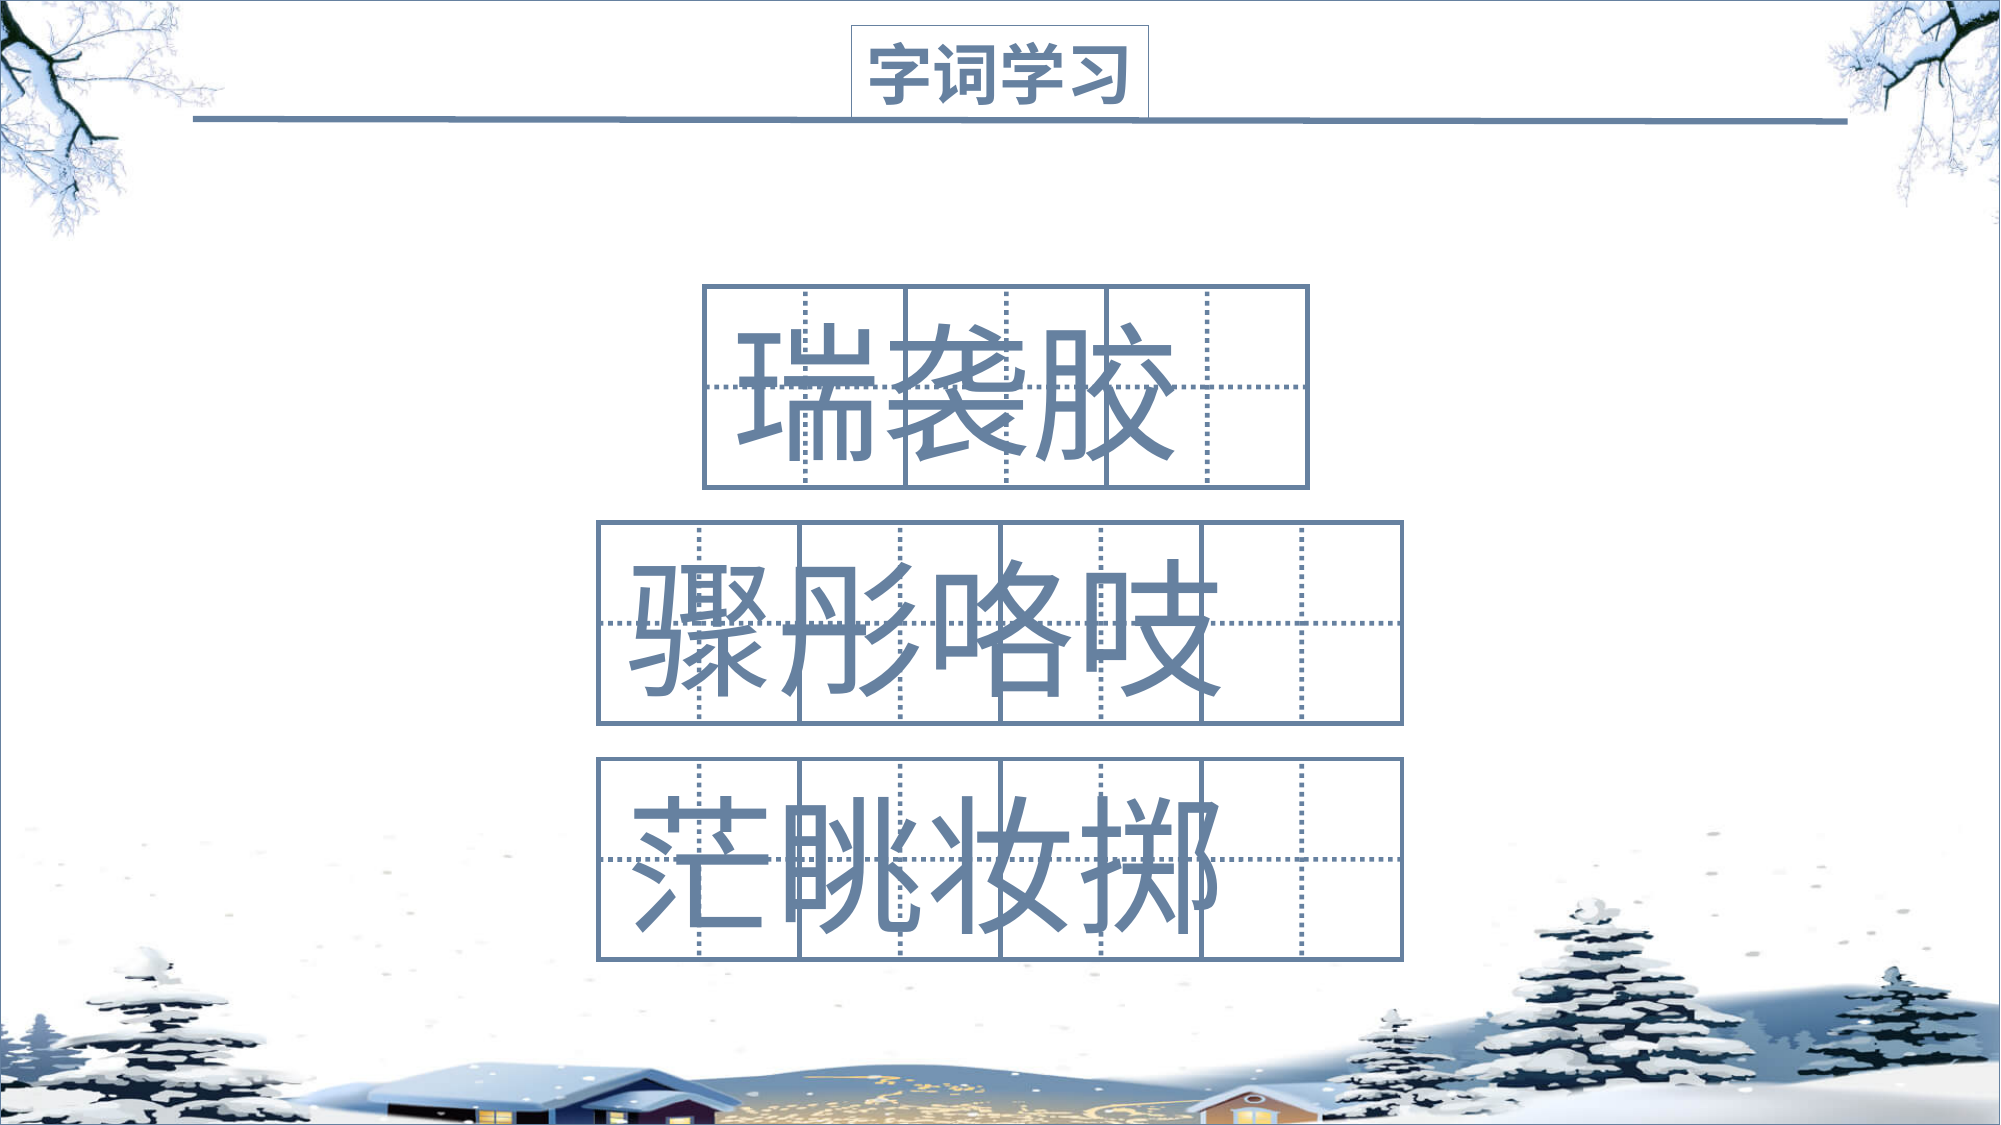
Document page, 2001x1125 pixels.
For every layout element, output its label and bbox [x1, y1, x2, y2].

text_box [704, 286, 906, 488]
text_box [598, 522, 800, 724]
text_box [1202, 522, 1402, 724]
text_box [1106, 286, 1308, 488]
text_box [1202, 758, 1402, 960]
text_box [0, 0, 2000, 1125]
text_box [1000, 758, 1202, 960]
text_box [800, 758, 1000, 960]
text_box [800, 522, 1000, 724]
text_box [598, 758, 800, 960]
text_box [1000, 522, 1202, 724]
text_box [906, 286, 1106, 488]
